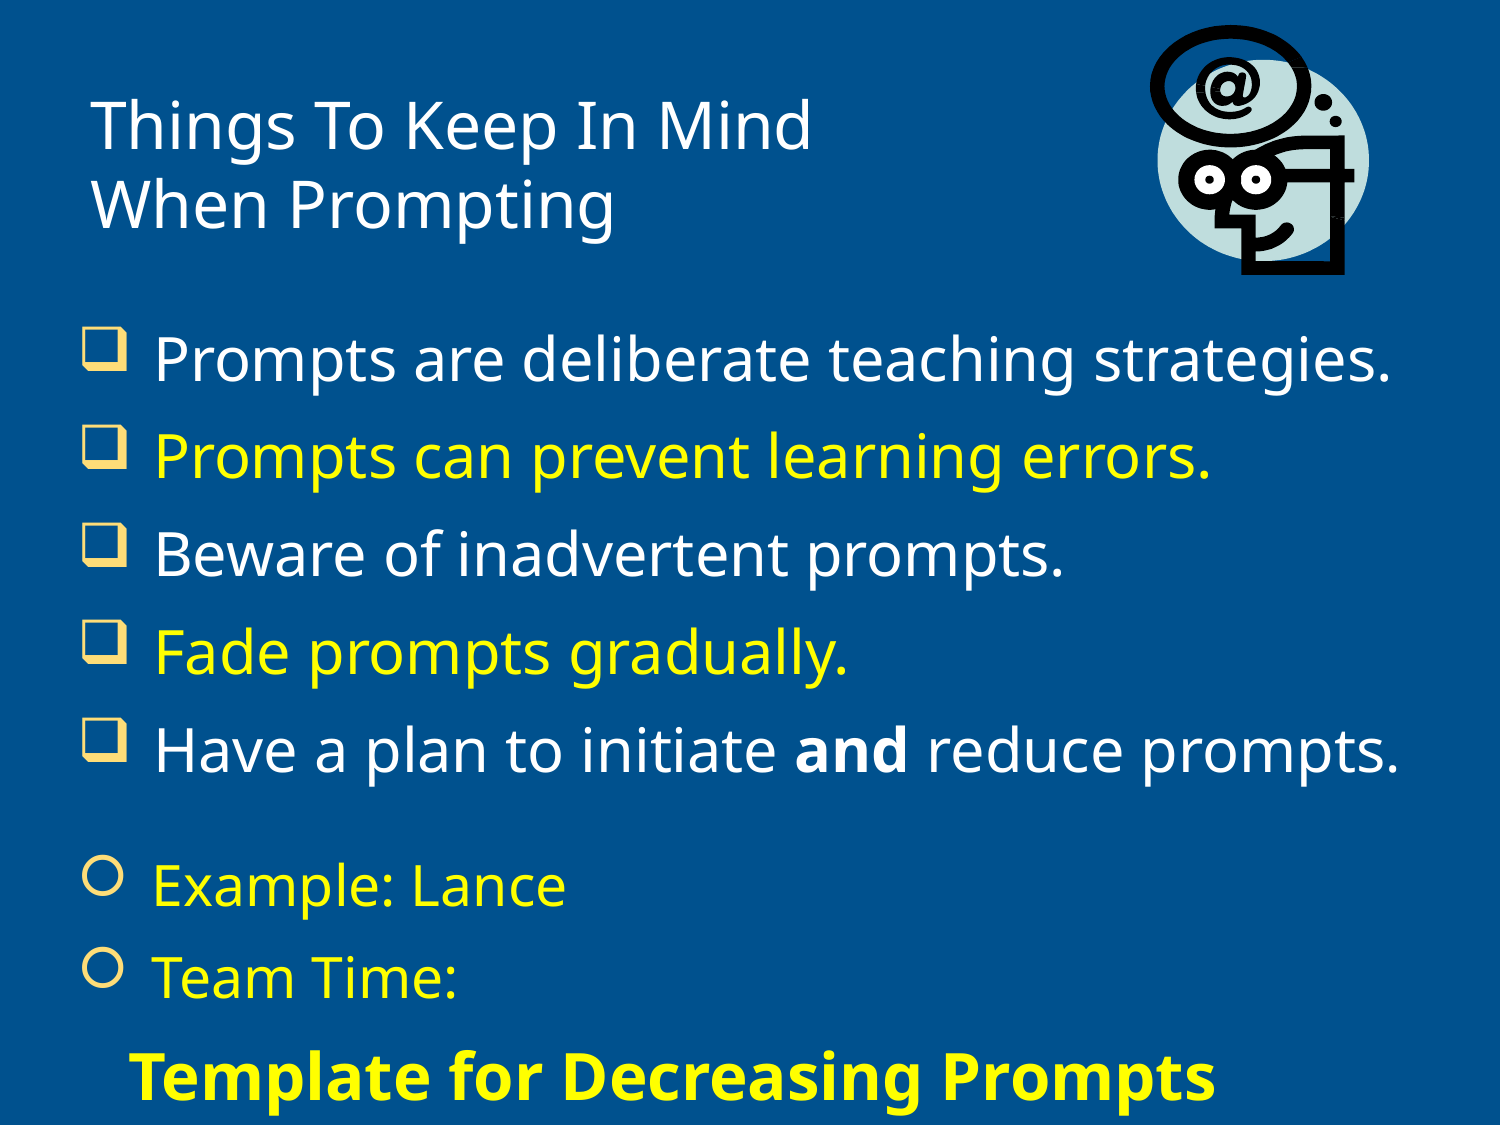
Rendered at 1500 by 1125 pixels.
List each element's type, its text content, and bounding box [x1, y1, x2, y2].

list Prompts are deliberate teaching strategies. Prompts can prevent learning errors. Beware of inadvertent prompts. Fade prompts gradually. Have a plan to initiate and reduce prompts. Example: Lance Team Time: Template for Decreasing Prompts [62, 312, 1475, 1125]
title Things To Keep In Mind When Prompting [75, 75, 1143, 250]
picture [1149, 24, 1370, 276]
